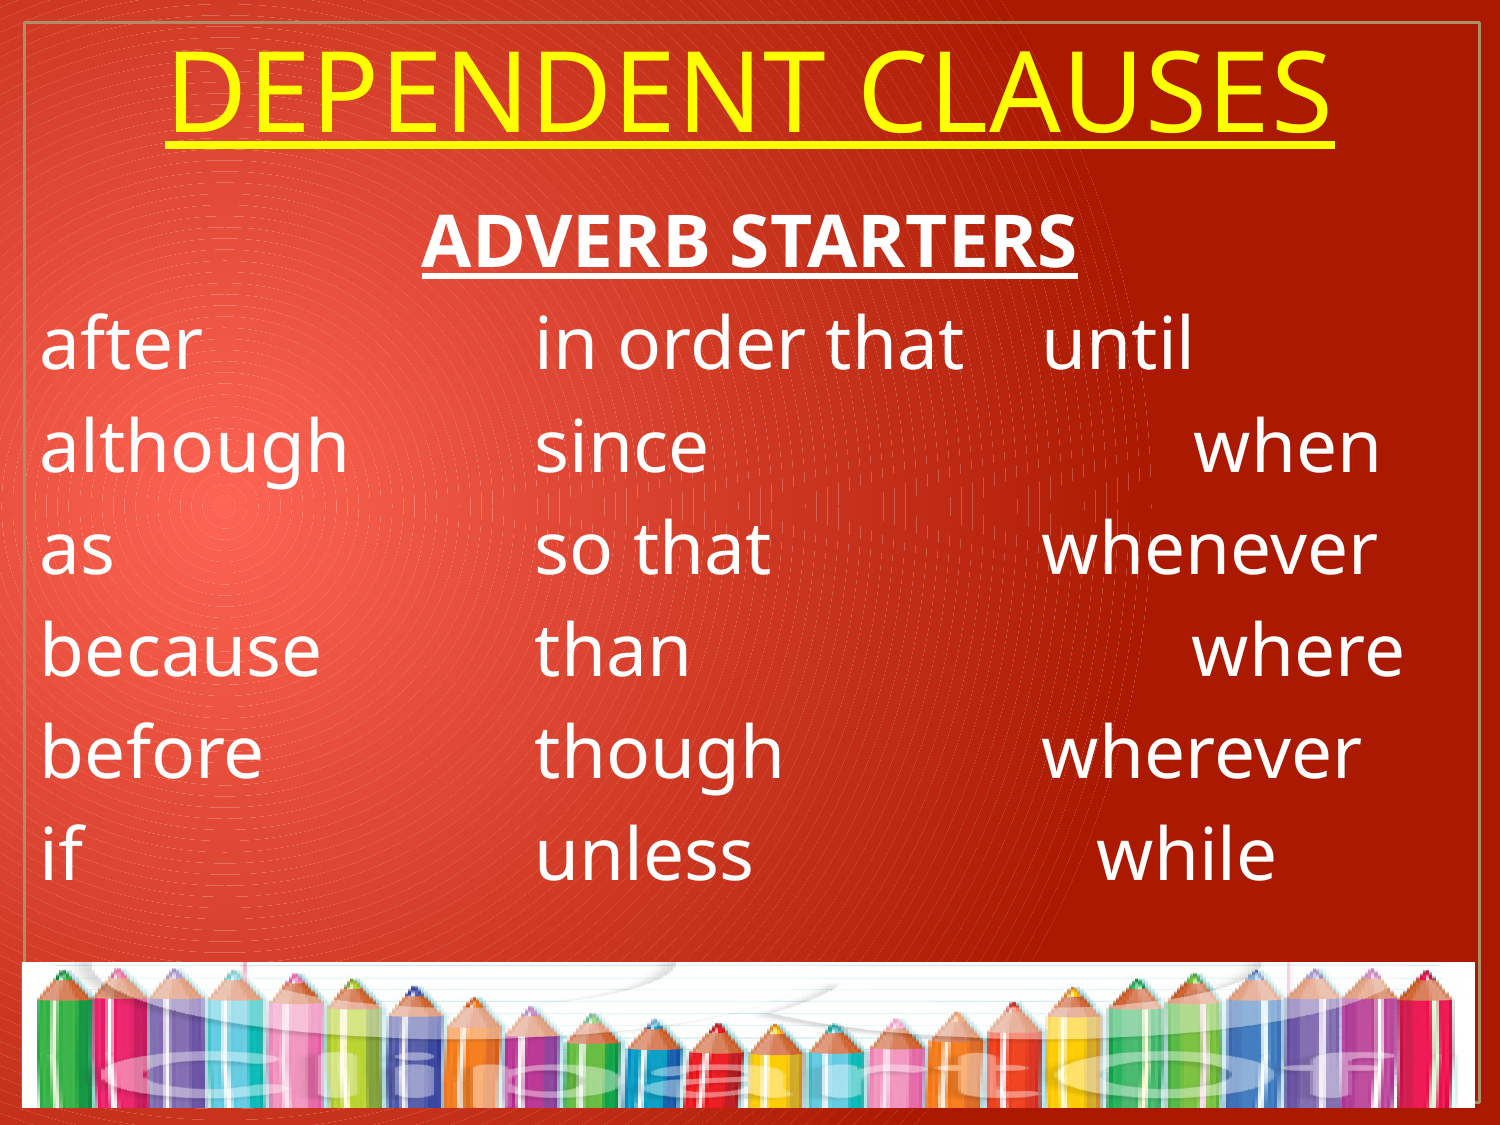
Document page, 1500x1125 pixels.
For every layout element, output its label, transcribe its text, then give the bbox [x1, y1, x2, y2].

picture [21, 962, 1476, 1108]
list ADVERB STARTERS after in order that until although since when as so that whenever because than where before though wherever if unless while [24, 187, 1475, 930]
title DEPENDENT CLAUSES [75, 0, 1425, 163]
